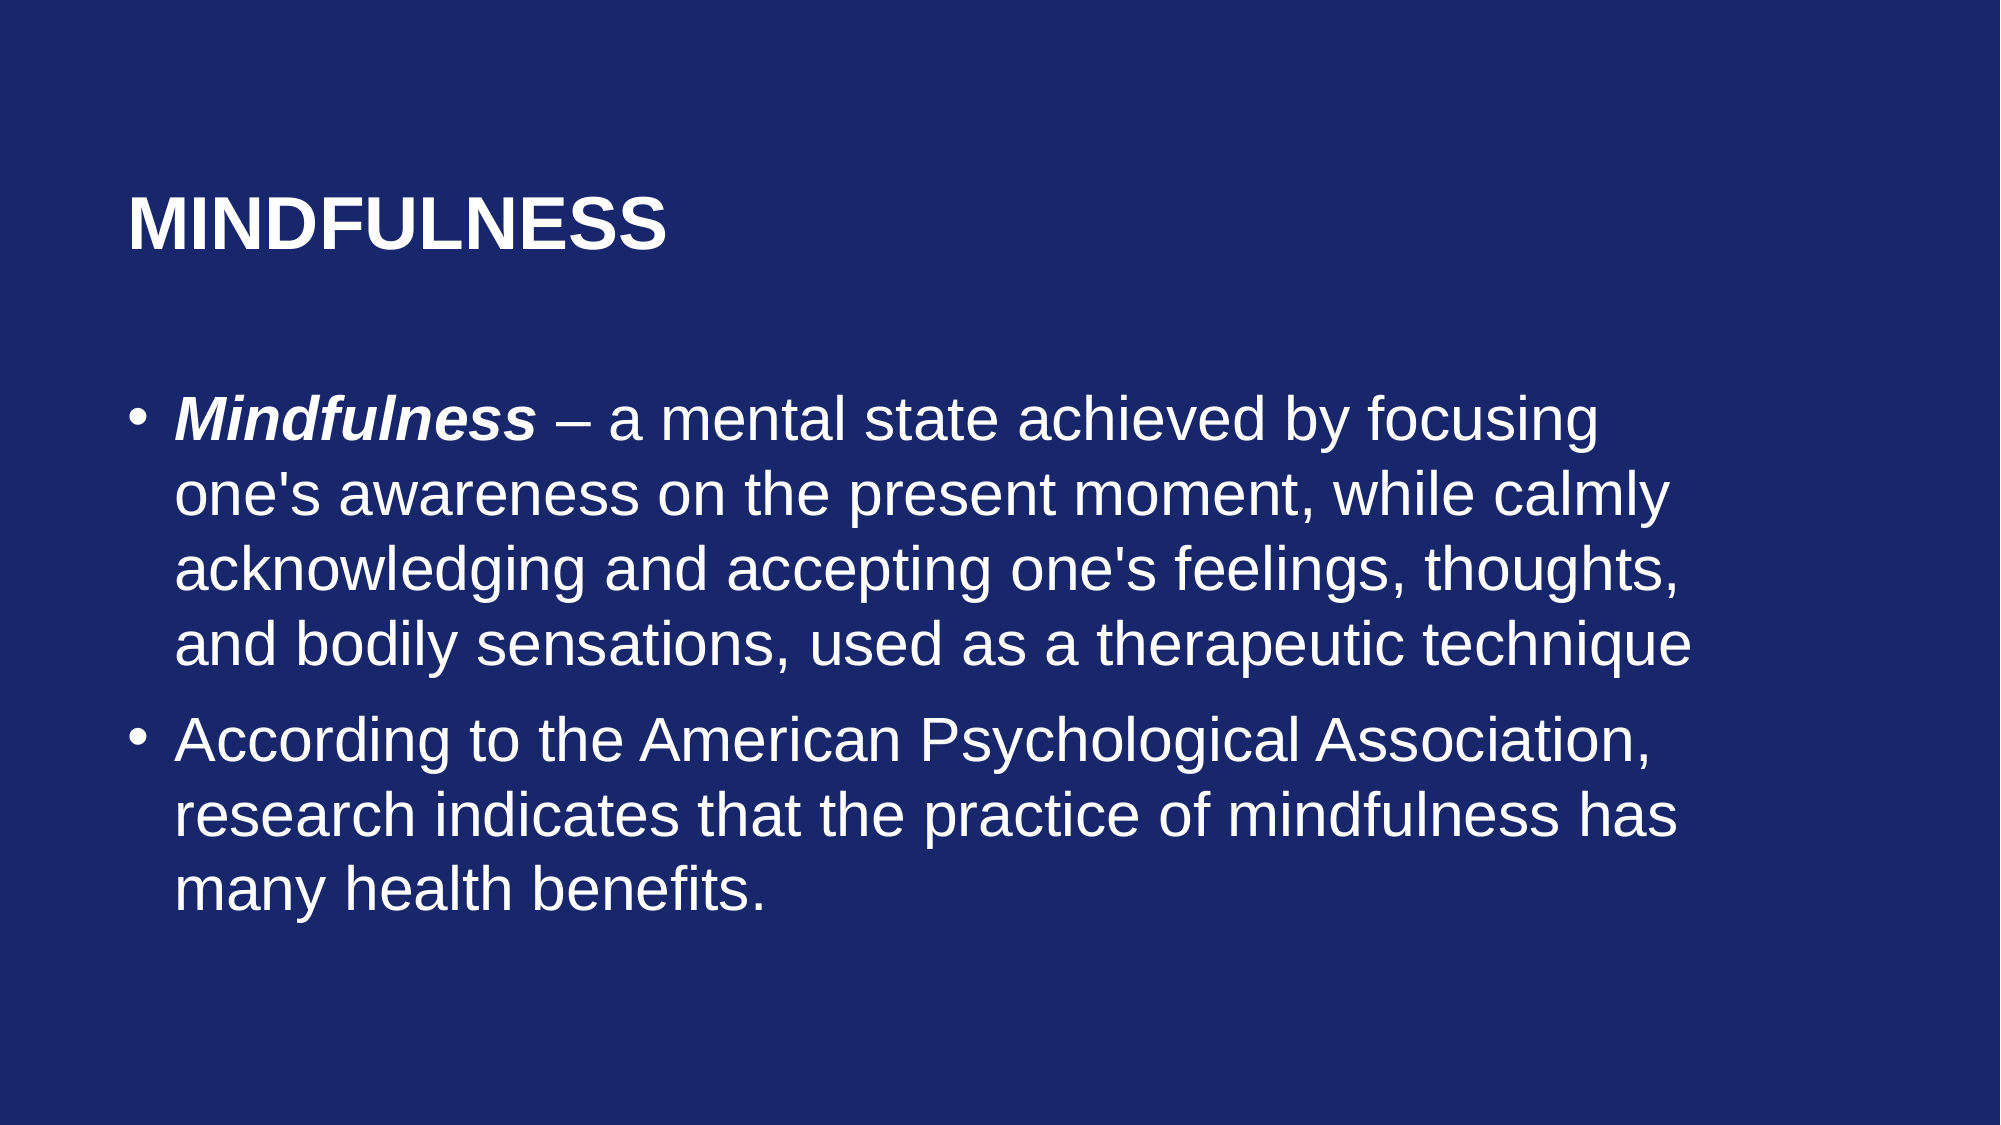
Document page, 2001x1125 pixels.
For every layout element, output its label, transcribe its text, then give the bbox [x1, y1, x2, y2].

title Mindfulness [112, 99, 1775, 339]
list Mindfulness – a mental state achieved by focusing one's awareness on the present moment, while calmly acknowledging and accepting one's feelings, thoughts, and bodily sensations, used as a therapeutic technique According to the American Psychological Association, research indicates that the practice of mindfulness has many health benefits. [112, 351, 1775, 950]
